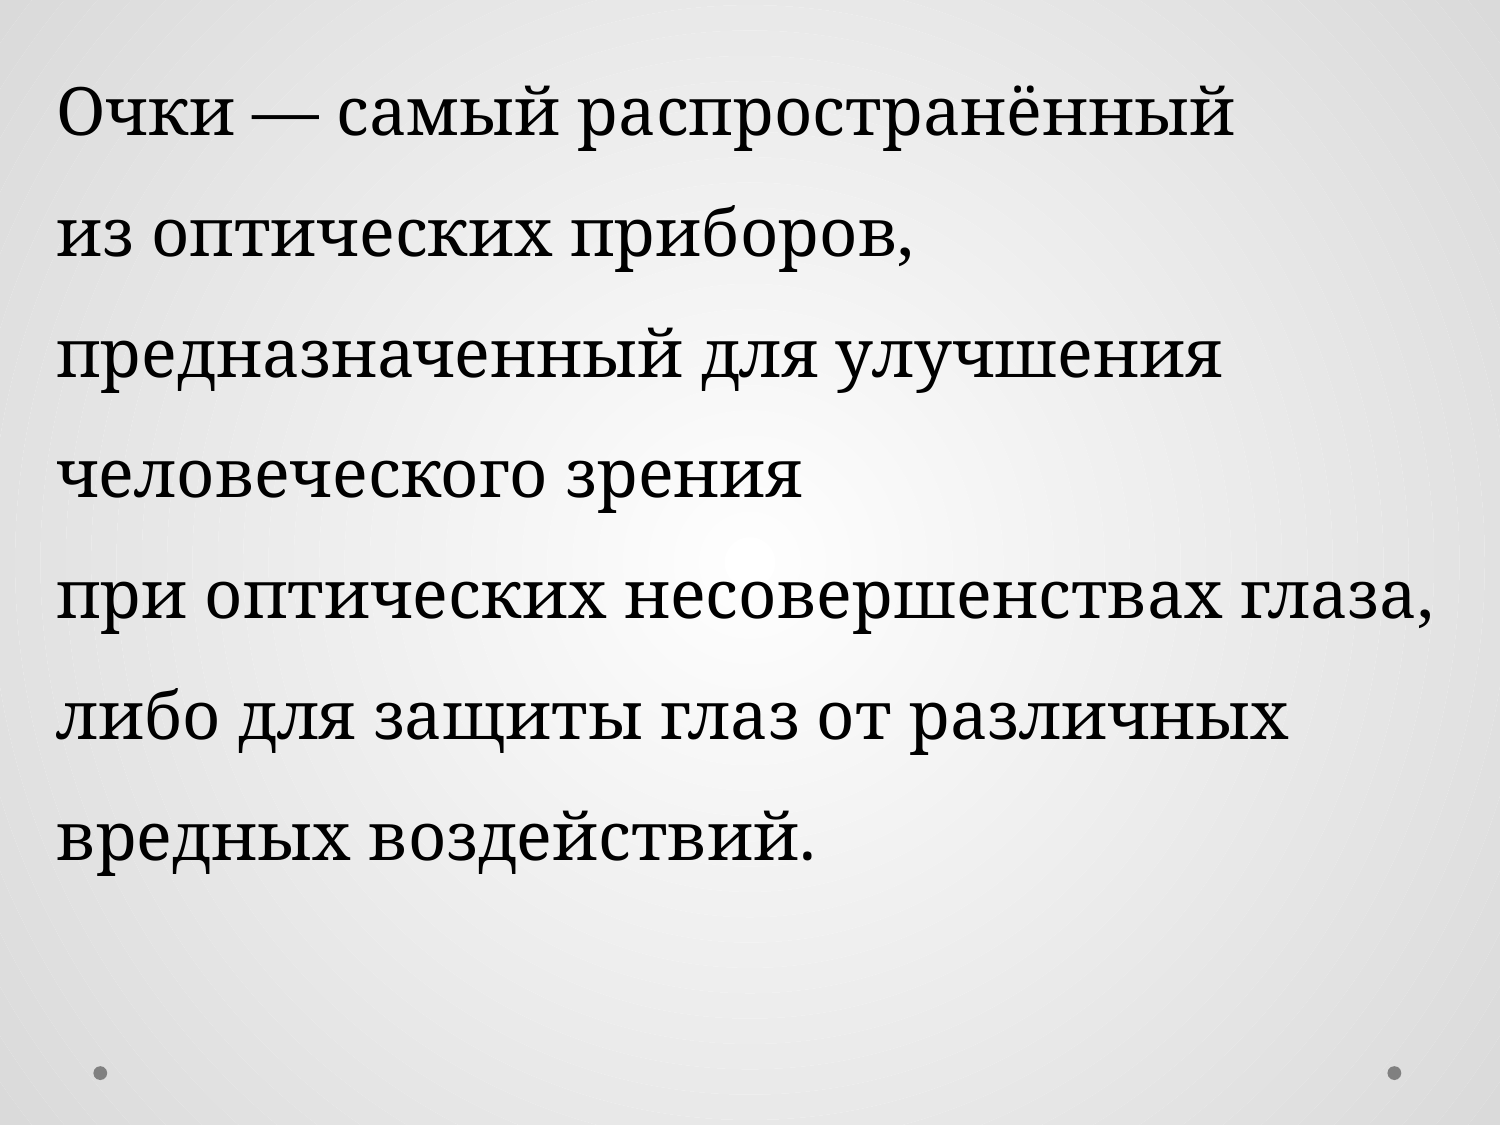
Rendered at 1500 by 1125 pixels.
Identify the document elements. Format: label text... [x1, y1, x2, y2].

title Очки — самый распространённый из оптических приборов, предназначенный для улучшения человеческого зрения при оптических несовершенствах глаза, либо для защиты глаз от различных вредных воздействий. [41, 149, 1471, 1003]
